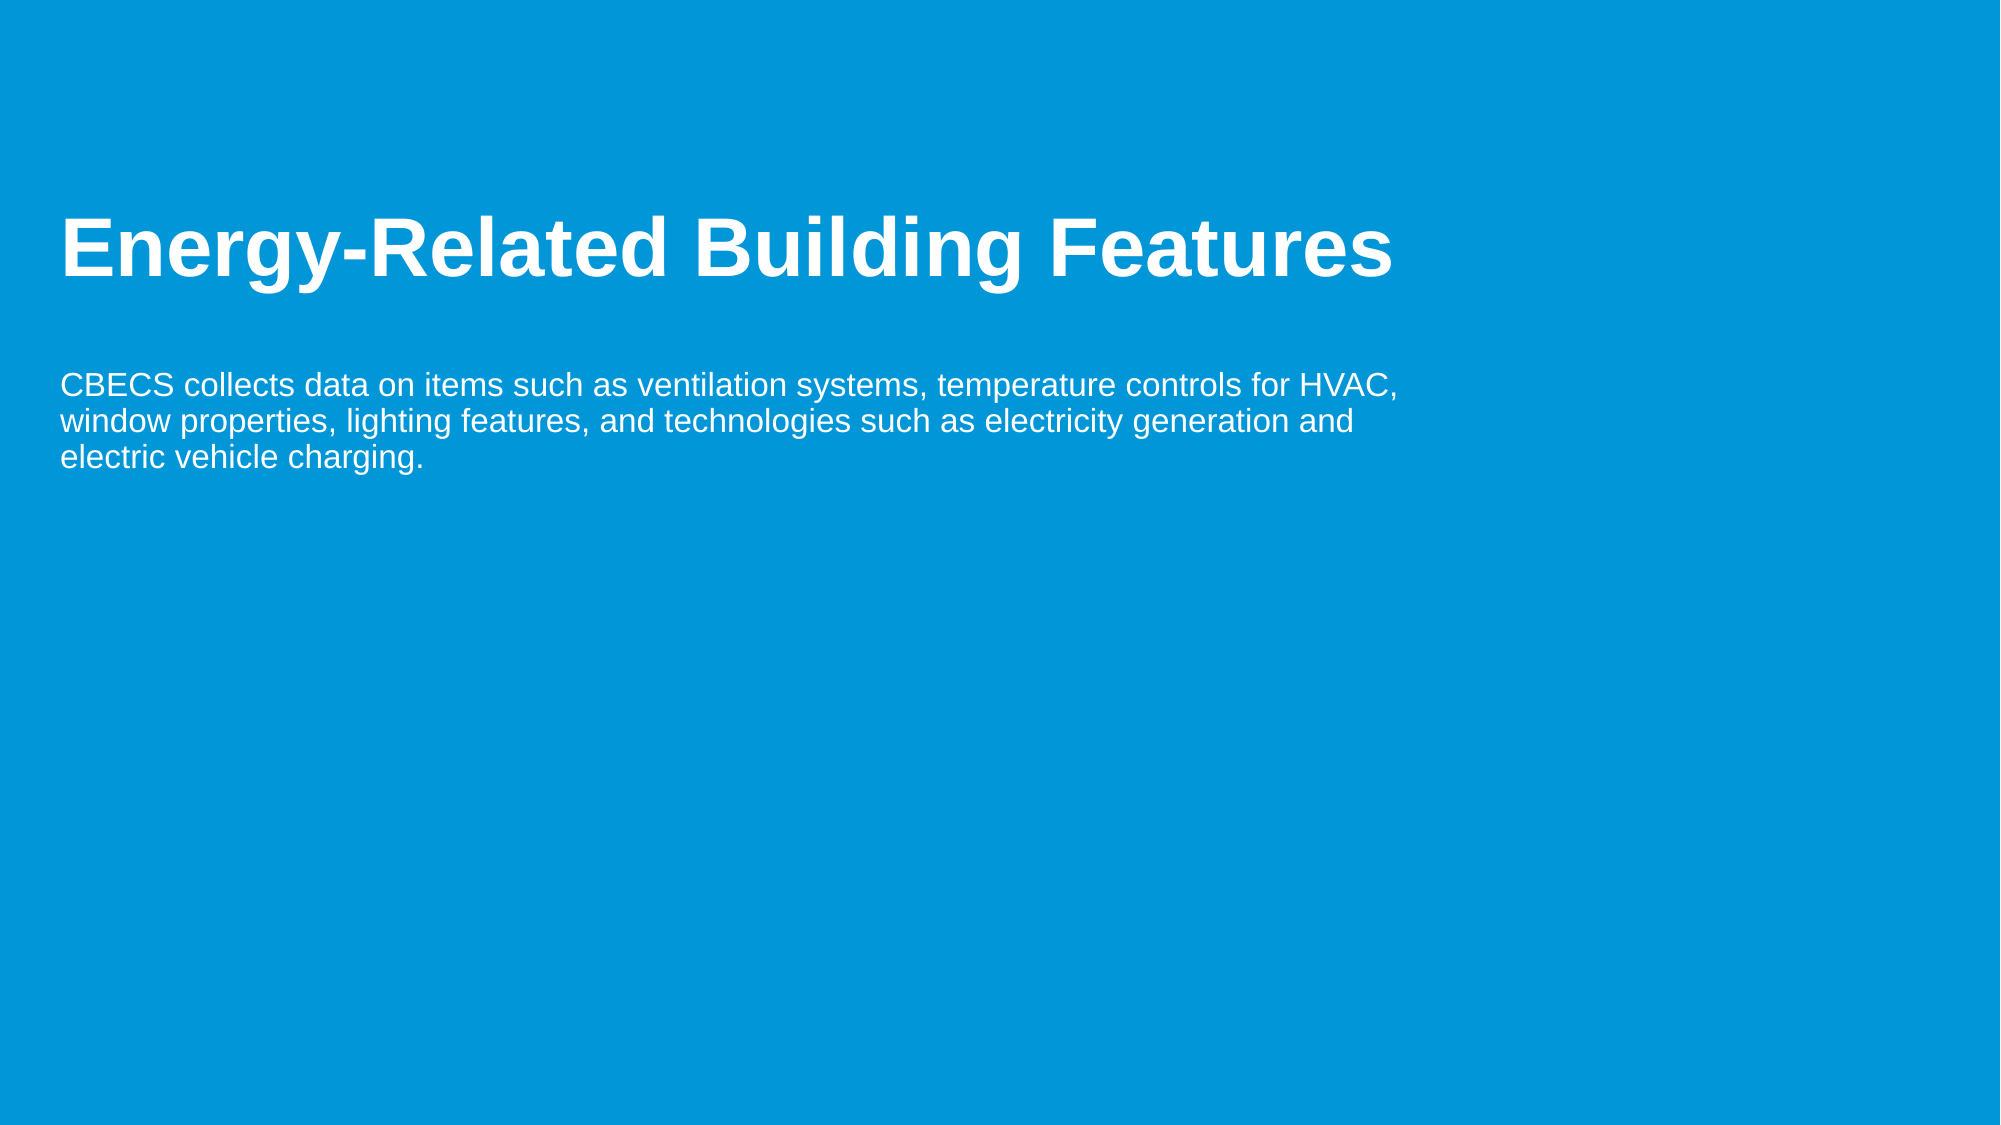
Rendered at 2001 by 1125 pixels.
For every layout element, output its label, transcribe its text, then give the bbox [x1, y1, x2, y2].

list CBECS collects data on items such as ventilation systems, temperature controls for HVAC, window properties, lighting features, and technologies such as electricity generation and electric vehicle charging. [44, 360, 1446, 1003]
title Energy-Related Building Features [44, 57, 1446, 303]
